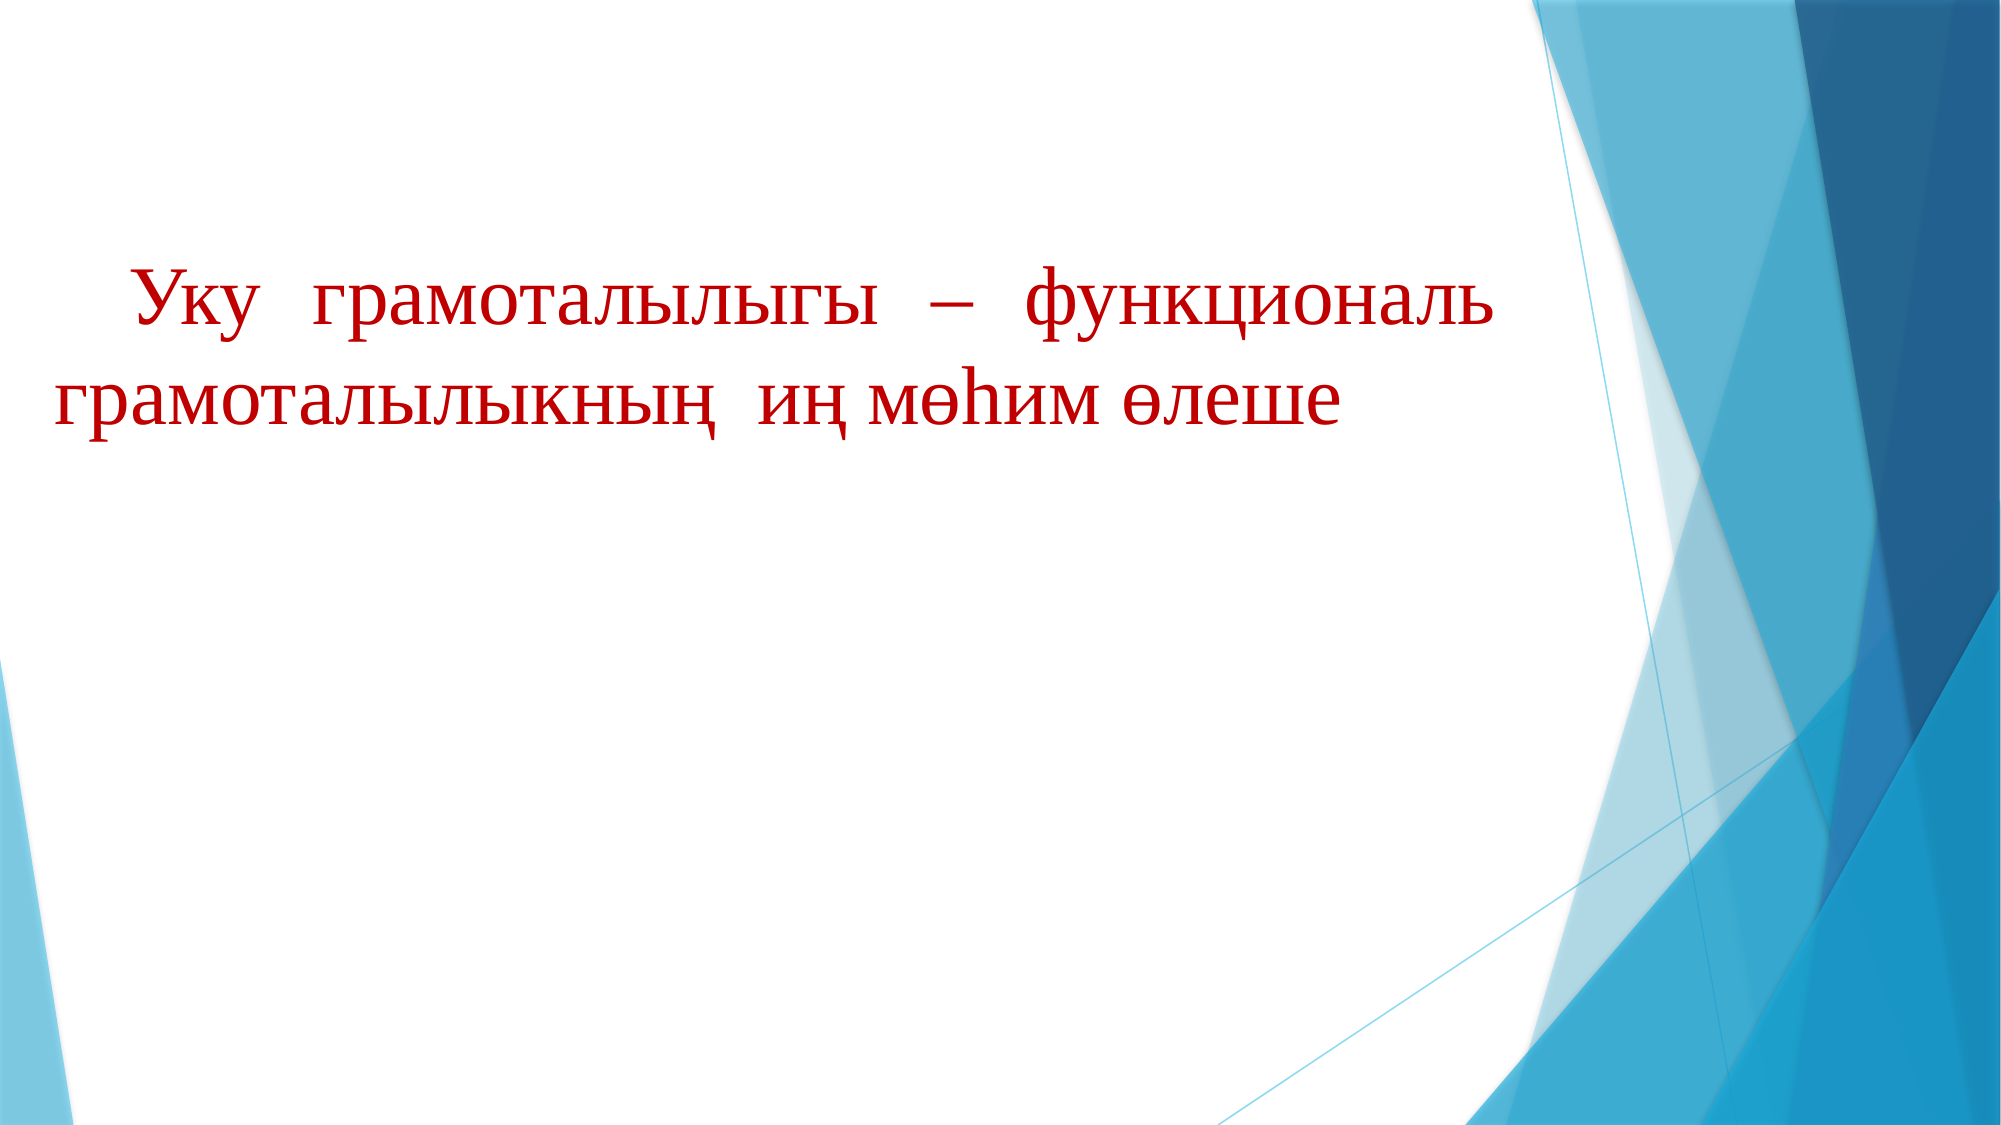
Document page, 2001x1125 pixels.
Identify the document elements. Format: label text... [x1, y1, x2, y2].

text_box Уку грамоталылыгы – функциональ грамоталылыкның иң мөһим өлеше [40, 234, 1564, 449]
